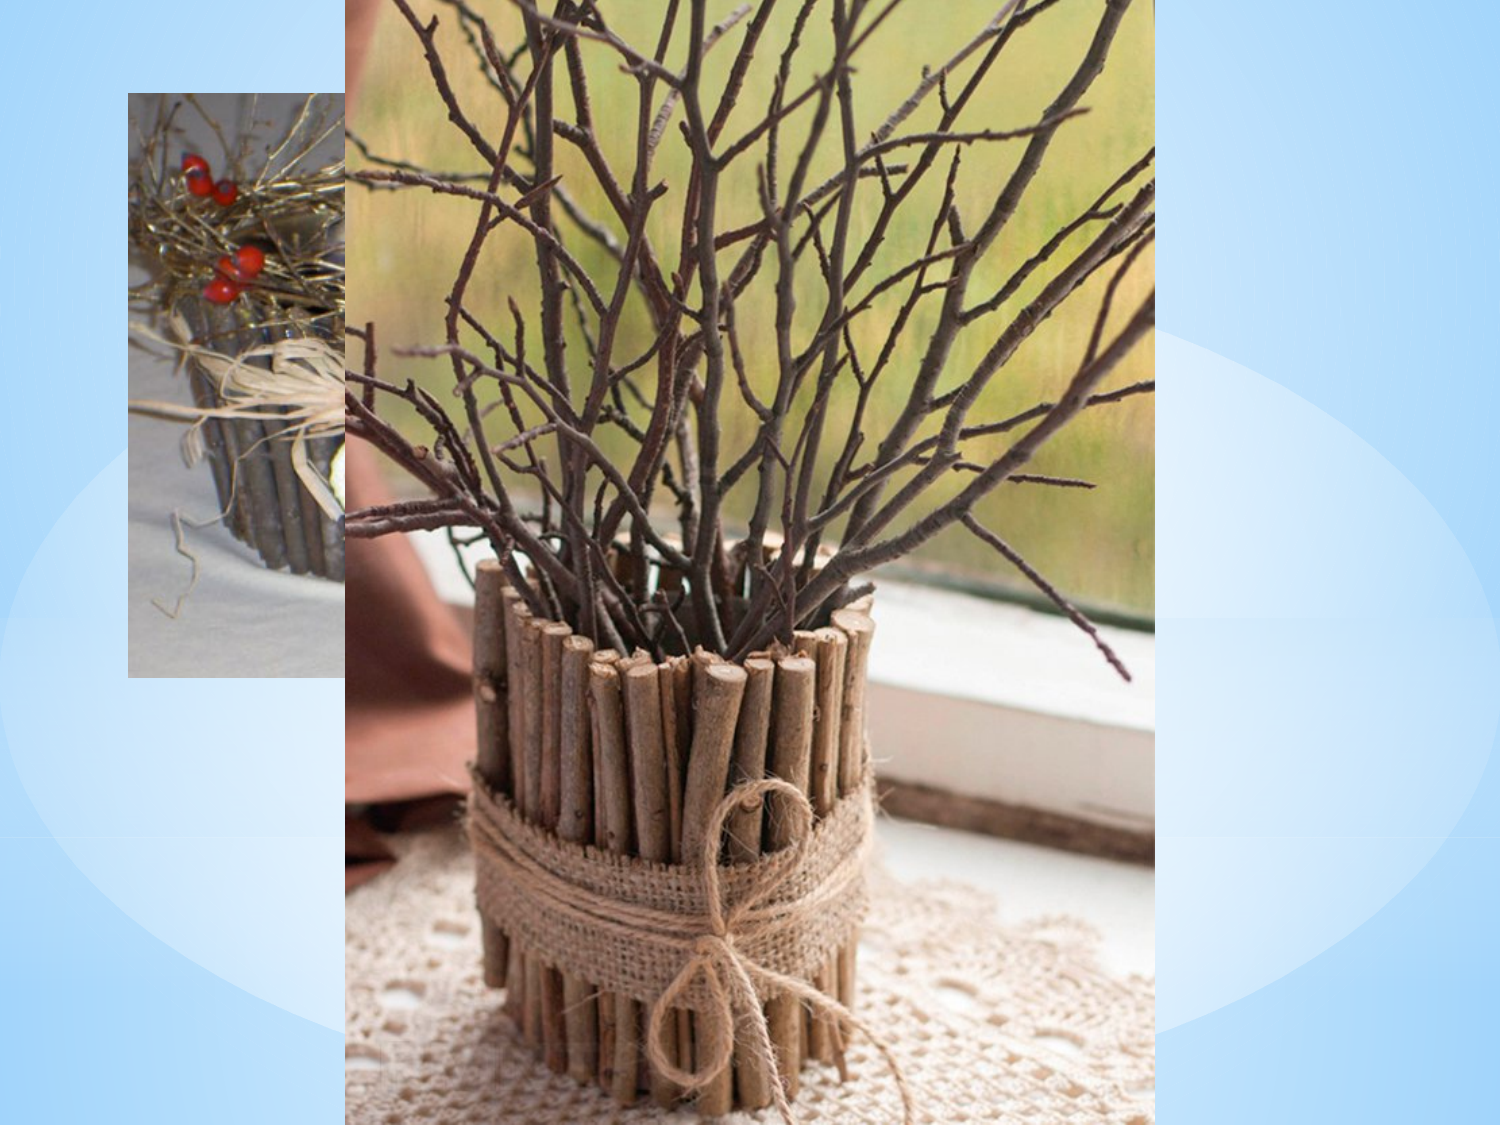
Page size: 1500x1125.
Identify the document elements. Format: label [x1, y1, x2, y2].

picture [128, 0, 1155, 1125]
